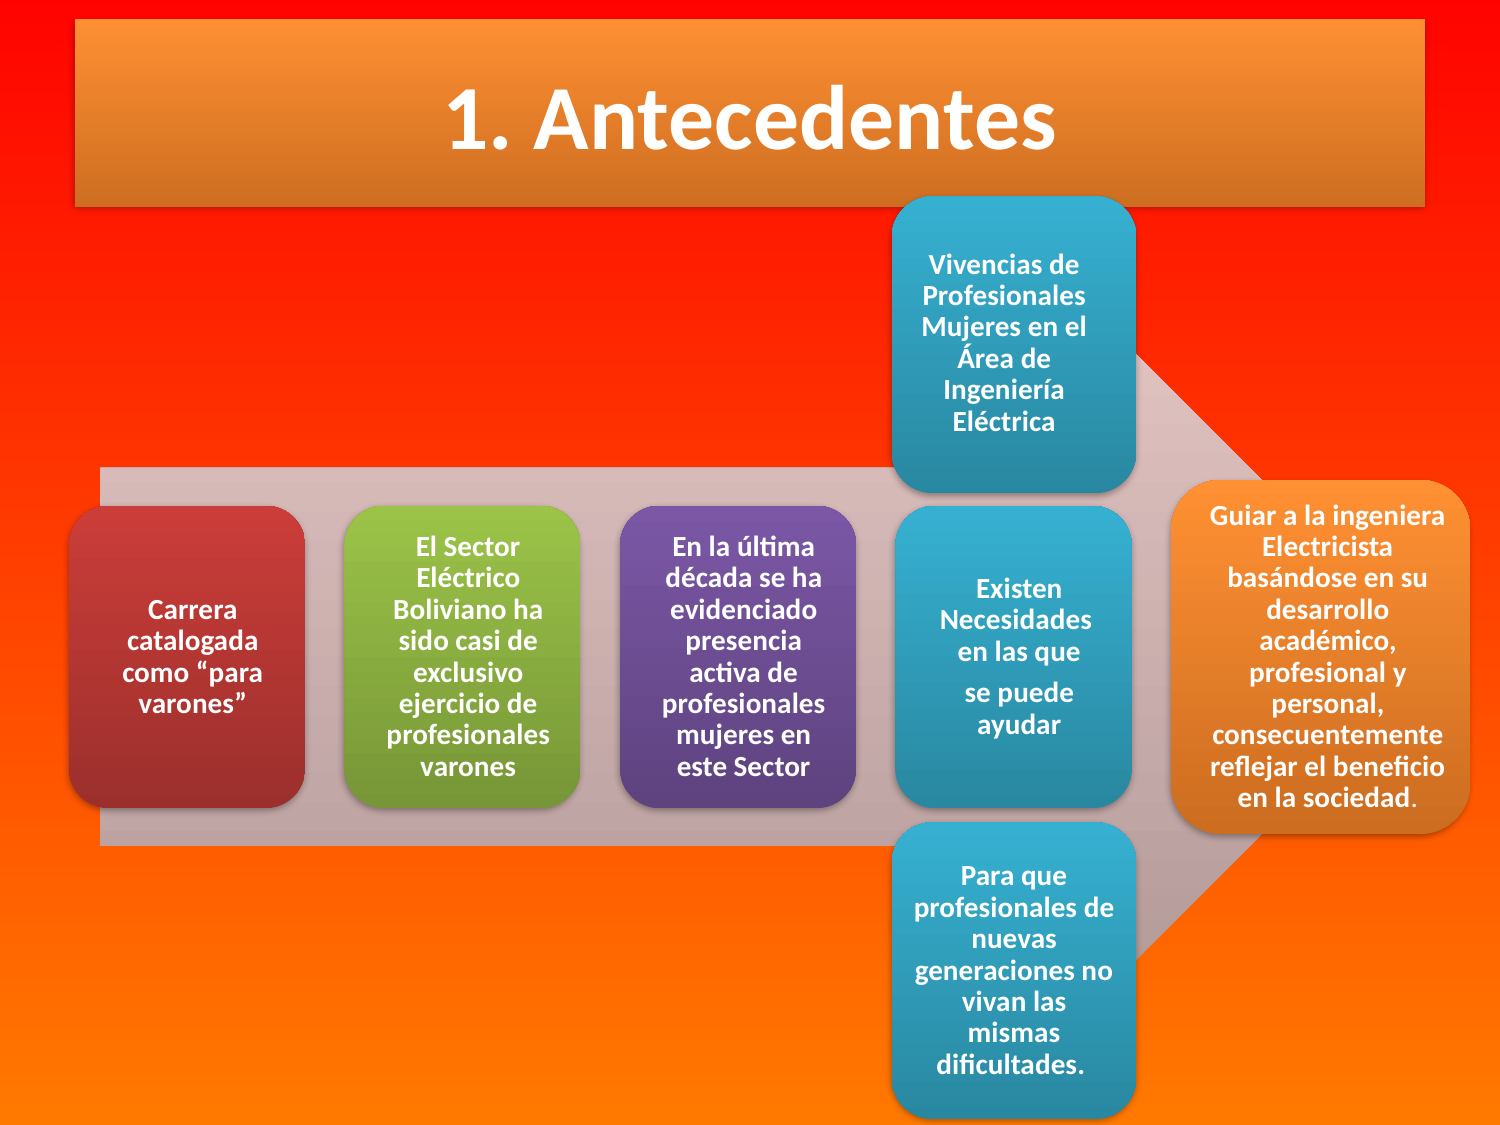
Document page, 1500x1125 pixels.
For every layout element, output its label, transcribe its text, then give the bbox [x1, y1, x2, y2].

title 1. Antecedentes [75, 19, 1425, 207]
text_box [891, 196, 1137, 494]
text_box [891, 822, 1137, 1120]
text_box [68, 278, 1471, 1036]
